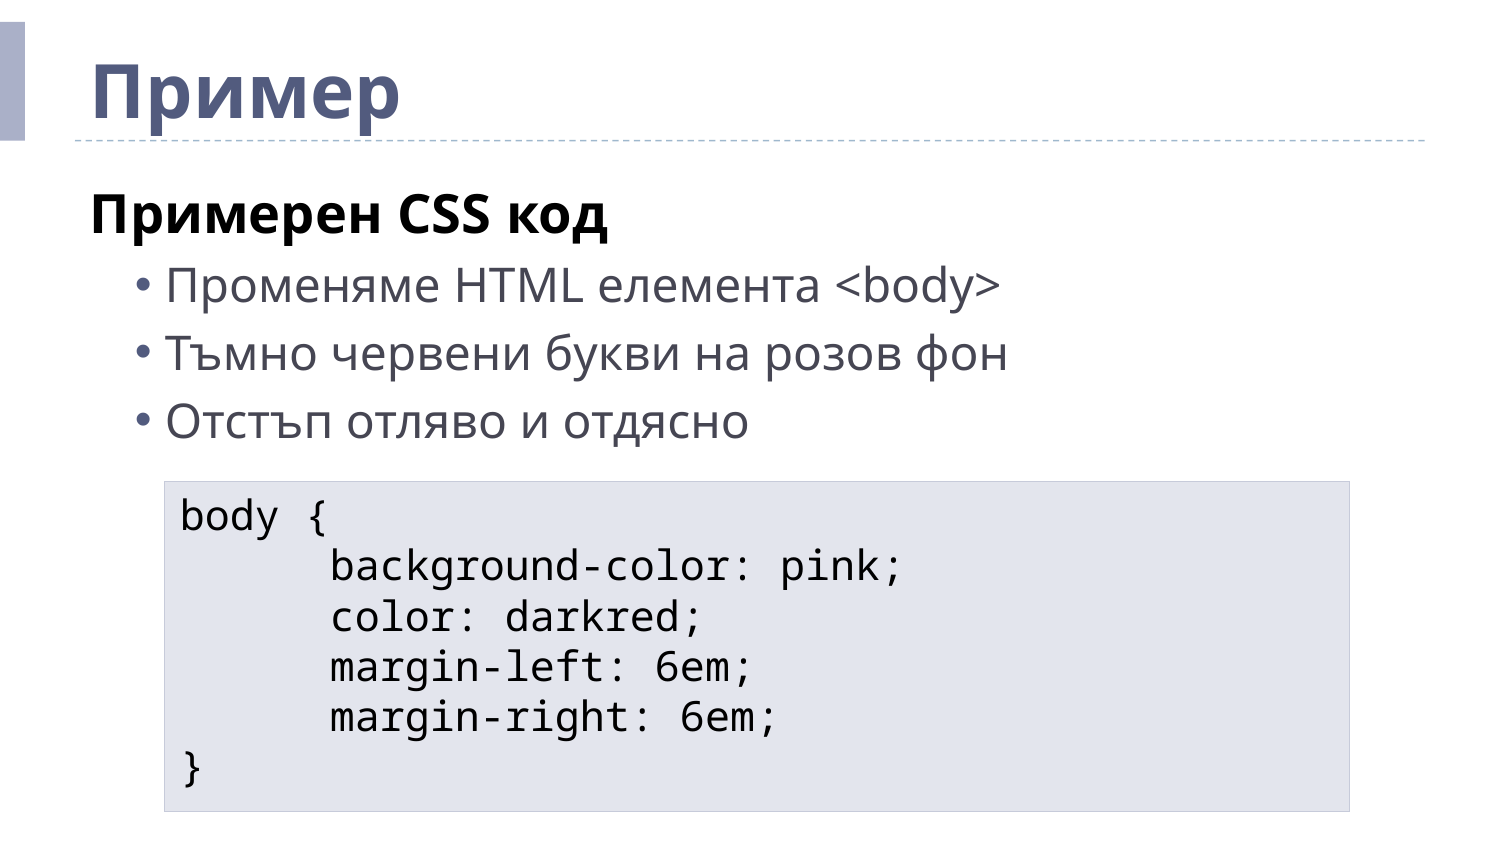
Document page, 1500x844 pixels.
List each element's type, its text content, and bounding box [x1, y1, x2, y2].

list Примерен CSS код Променяме HTML елемента <body> Тъмно червени букви на розов фон Отстъп отляво и отдясно [75, 171, 1475, 835]
title Пример [75, 18, 1475, 141]
text_box body { background-color: pink; color: darkred; margin-left: 6em; margin-right: 6em; } [164, 481, 1350, 812]
